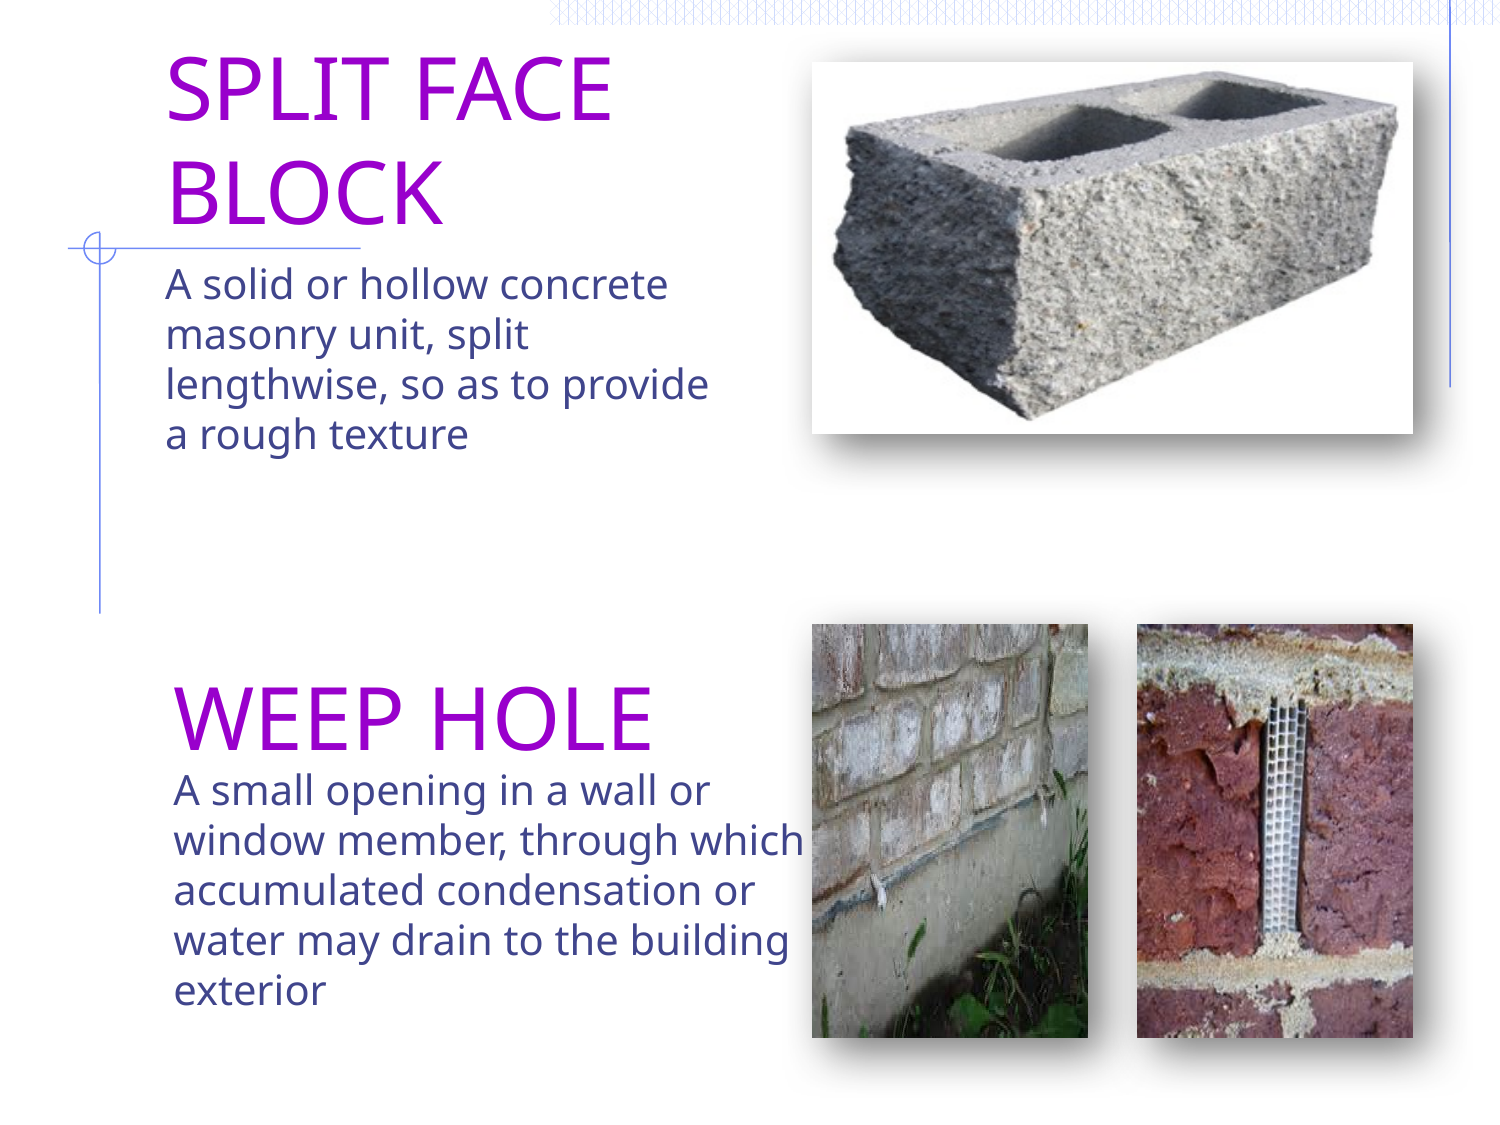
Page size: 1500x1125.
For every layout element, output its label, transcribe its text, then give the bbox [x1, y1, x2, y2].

list A small opening in a wall or window member, through which accumulated condensation or water may drain to the building exterior [158, 756, 794, 1019]
picture [812, 62, 1413, 435]
picture [812, 624, 1088, 1038]
list SPLIT FACE BLOCK [150, 99, 788, 250]
list WEEP HOLE [158, 575, 754, 756]
list A solid or hollow concrete masonry unit, split lengthwise, so as to provide a rough texture [150, 249, 738, 450]
picture [1137, 624, 1413, 1038]
